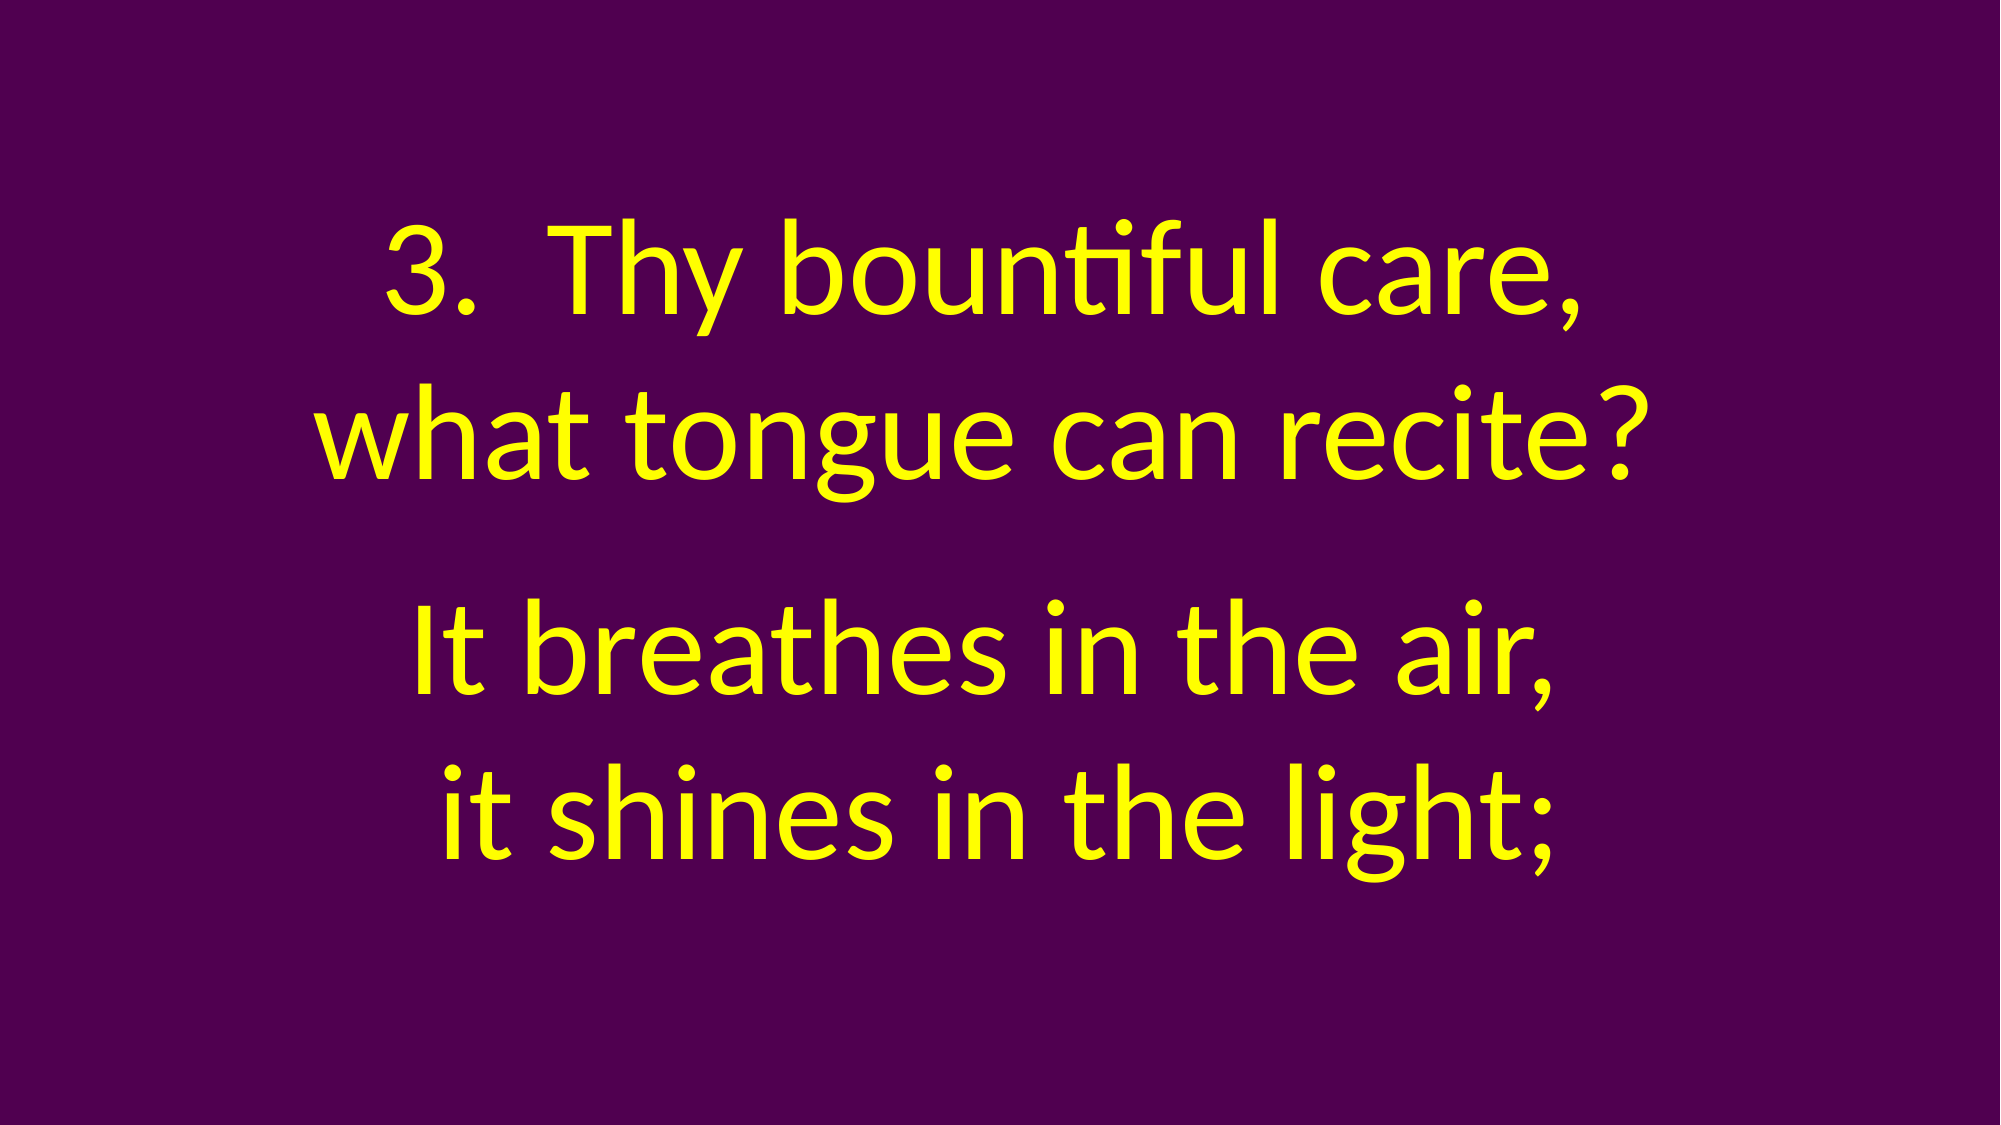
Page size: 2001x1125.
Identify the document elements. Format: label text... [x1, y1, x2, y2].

text_box 3. Thy bountiful care, what tongue can recite? It breathes in the air, it shines in the light; [0, 169, 2000, 894]
